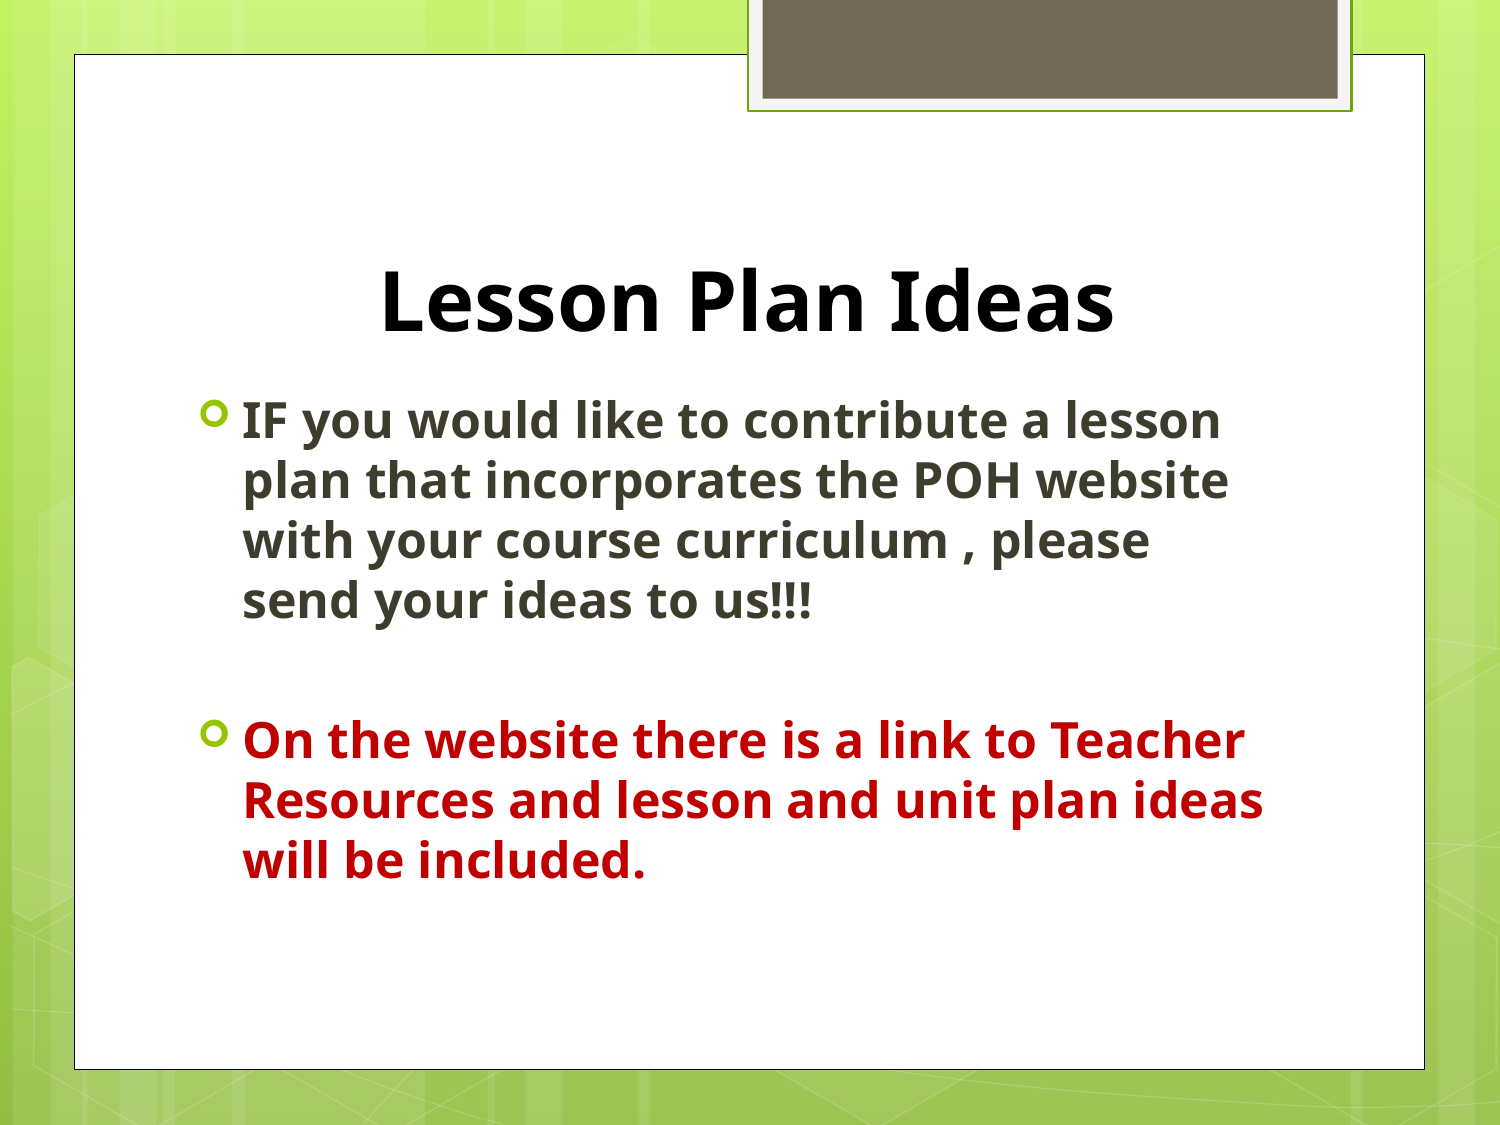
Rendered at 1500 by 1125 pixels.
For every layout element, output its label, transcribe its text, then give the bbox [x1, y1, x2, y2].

title Lesson Plan Ideas [171, 168, 1324, 357]
list IF you would like to contribute a lesson plan that incorporates the POH website with your course curriculum , please send your ideas to us!!! On the website there is a link to Teacher Resources and lesson and unit plan ideas will be included. [171, 381, 1283, 957]
